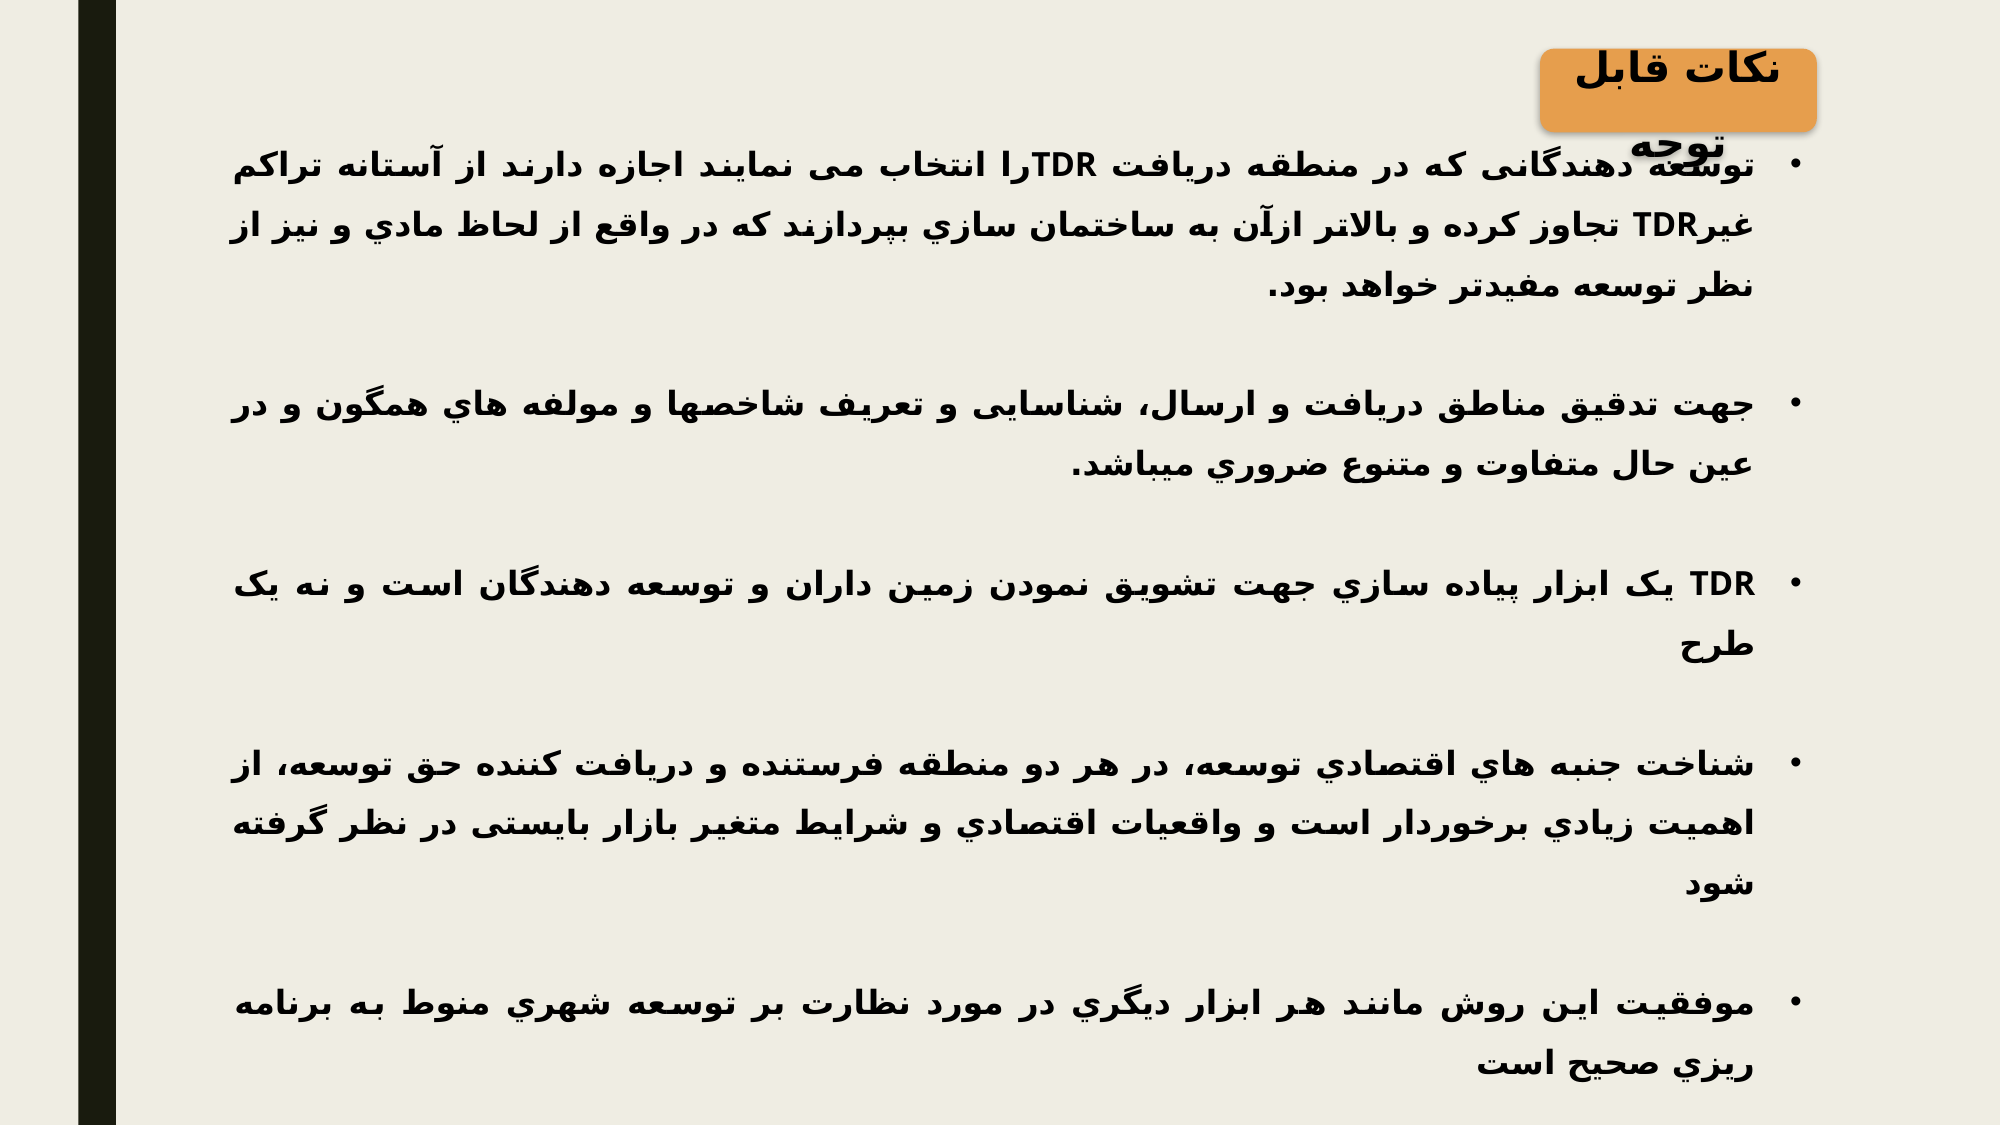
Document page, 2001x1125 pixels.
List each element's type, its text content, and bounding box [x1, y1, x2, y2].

text_box نکات قابل توجه [1537, 45, 1820, 136]
text_box توسعه دهندگانی که در منطقه دریافت TDRرا انتخاب می نمایند اجازه دارند از آستانه تراکم غیرTDR تجاوز کرده و بالاتر ازآن به ساختمان سازي بپردازند که در واقع از لحاظ مادي و نیز از نظر توسعه مفیدتر خواهد بود. جهت تدقیق مناطق دریافت و ارسال، شناسایی و تعریف شاخصها و مولفه هاي همگون و در عین حال متفاوت و متنوع ضروري میباشد. TDR یک ابزار پیاده سازي جهت تشویق نمودن زمین داران و توسعه دهندگان است و نه یک طرح شناخت جنبه هاي اقتصادي توسعه، در هر دو منطقه فرستنده و دریافت کننده حق توسعه، از اهمیت زیادي برخوردار است و واقعیات اقتصادي و شرایط متغیر بازار بایستی در نظر گرفته شود موفقیت این روش مانند هر ابزار دیگري در مورد نظارت بر توسعه شهري منوط به برنامه ریزي صحیح است [215, 75, 1817, 1125]
